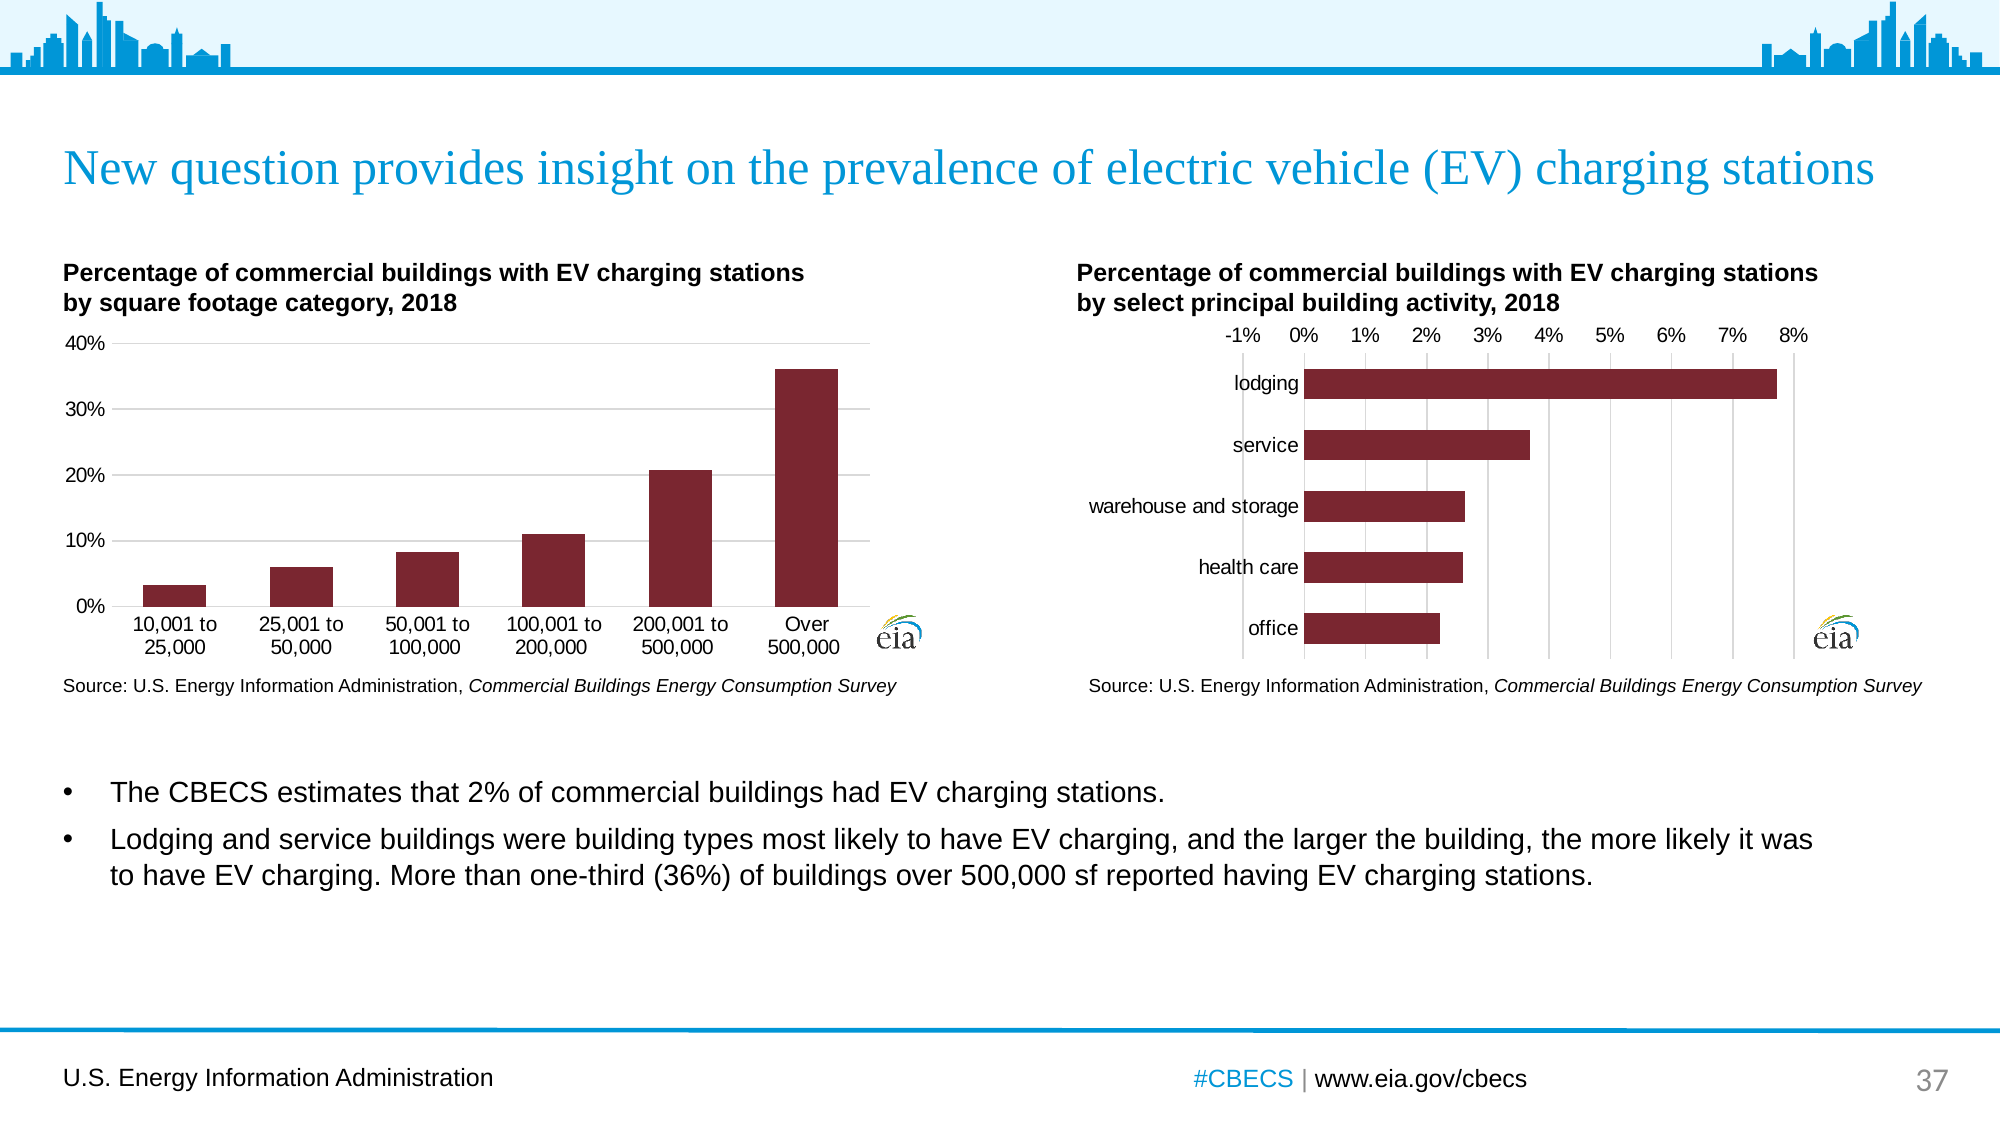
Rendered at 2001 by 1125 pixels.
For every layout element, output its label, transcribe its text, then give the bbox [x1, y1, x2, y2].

title New question provides insight on the prevalence of electric vehicle (EV) charging stations [48, 77, 1952, 202]
slide_number 37 [1886, 1048, 1978, 1109]
text_box The CBECS estimates that 2% of commercial buildings had EV charging stations. Lodging and service buildings were building types most likely to have EV charging, and the larger the building, the more likely it was to have EV charging. More than one-third (36%) of buildings over 500,000 sf reported having EV charging stations. [48, 766, 1832, 899]
chart [1073, 316, 1824, 667]
footer #CBECS | www.eia.gov/cbecs [1023, 1047, 1699, 1107]
chart [48, 324, 887, 667]
text_box Percentage of commercial buildings with EV charging stations by square footage category, 2018 [48, 248, 850, 324]
text_box Percentage of commercial buildings with EV charging stations by select principal building activity, 2018 [1061, 248, 1864, 324]
picture [874, 612, 924, 651]
text_box Source: U.S. Energy Information Administration, Commercial Buildings Energy Consumption Survey [1073, 666, 1944, 704]
picture [1811, 612, 1861, 651]
text_box Source: U.S. Energy Information Administration, Commercial Buildings Energy Consumption Survey [48, 666, 1049, 704]
